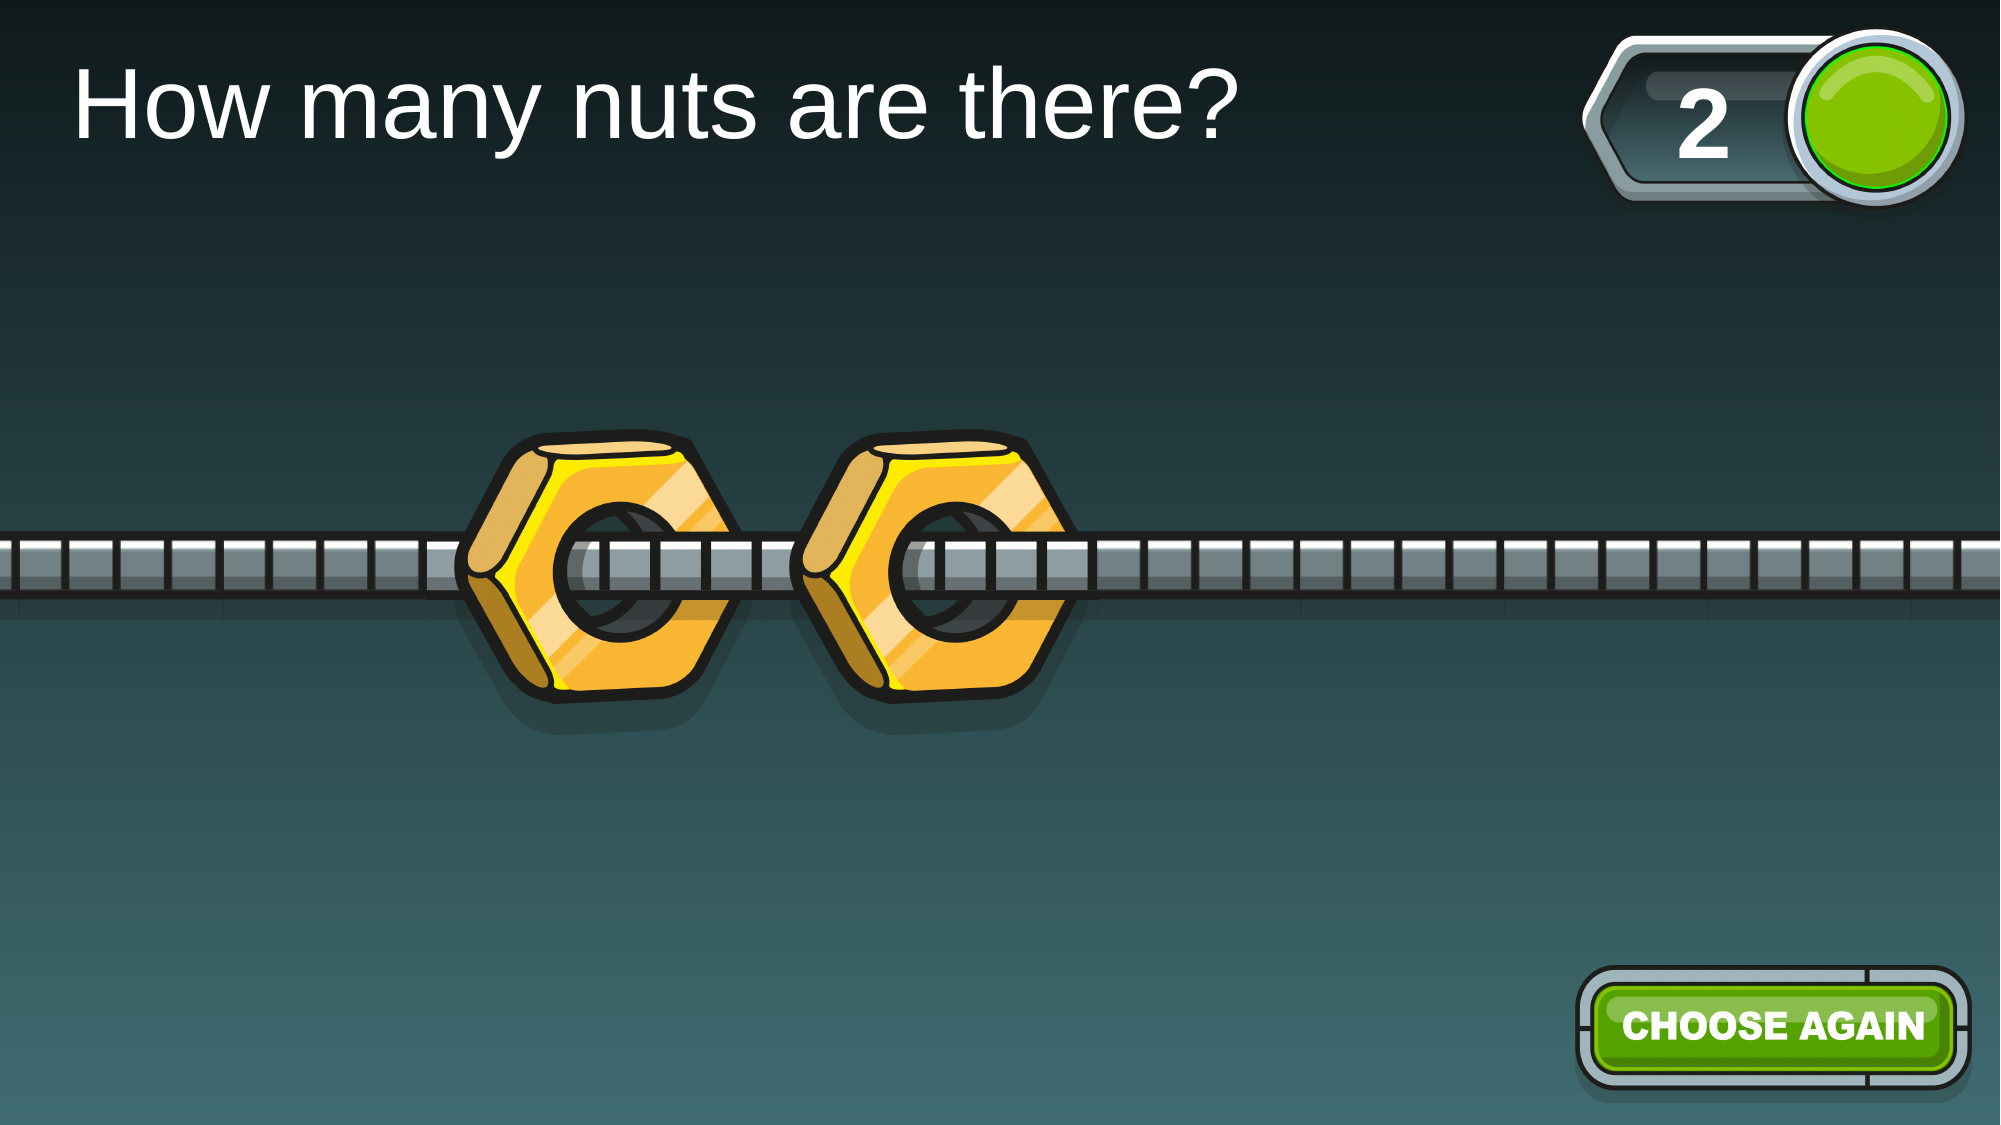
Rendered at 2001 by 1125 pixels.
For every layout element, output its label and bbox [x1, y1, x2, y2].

picture [1575, 25, 1971, 221]
picture [1575, 965, 1972, 1104]
picture [0, 429, 2000, 735]
text_box [55, 30, 1267, 182]
